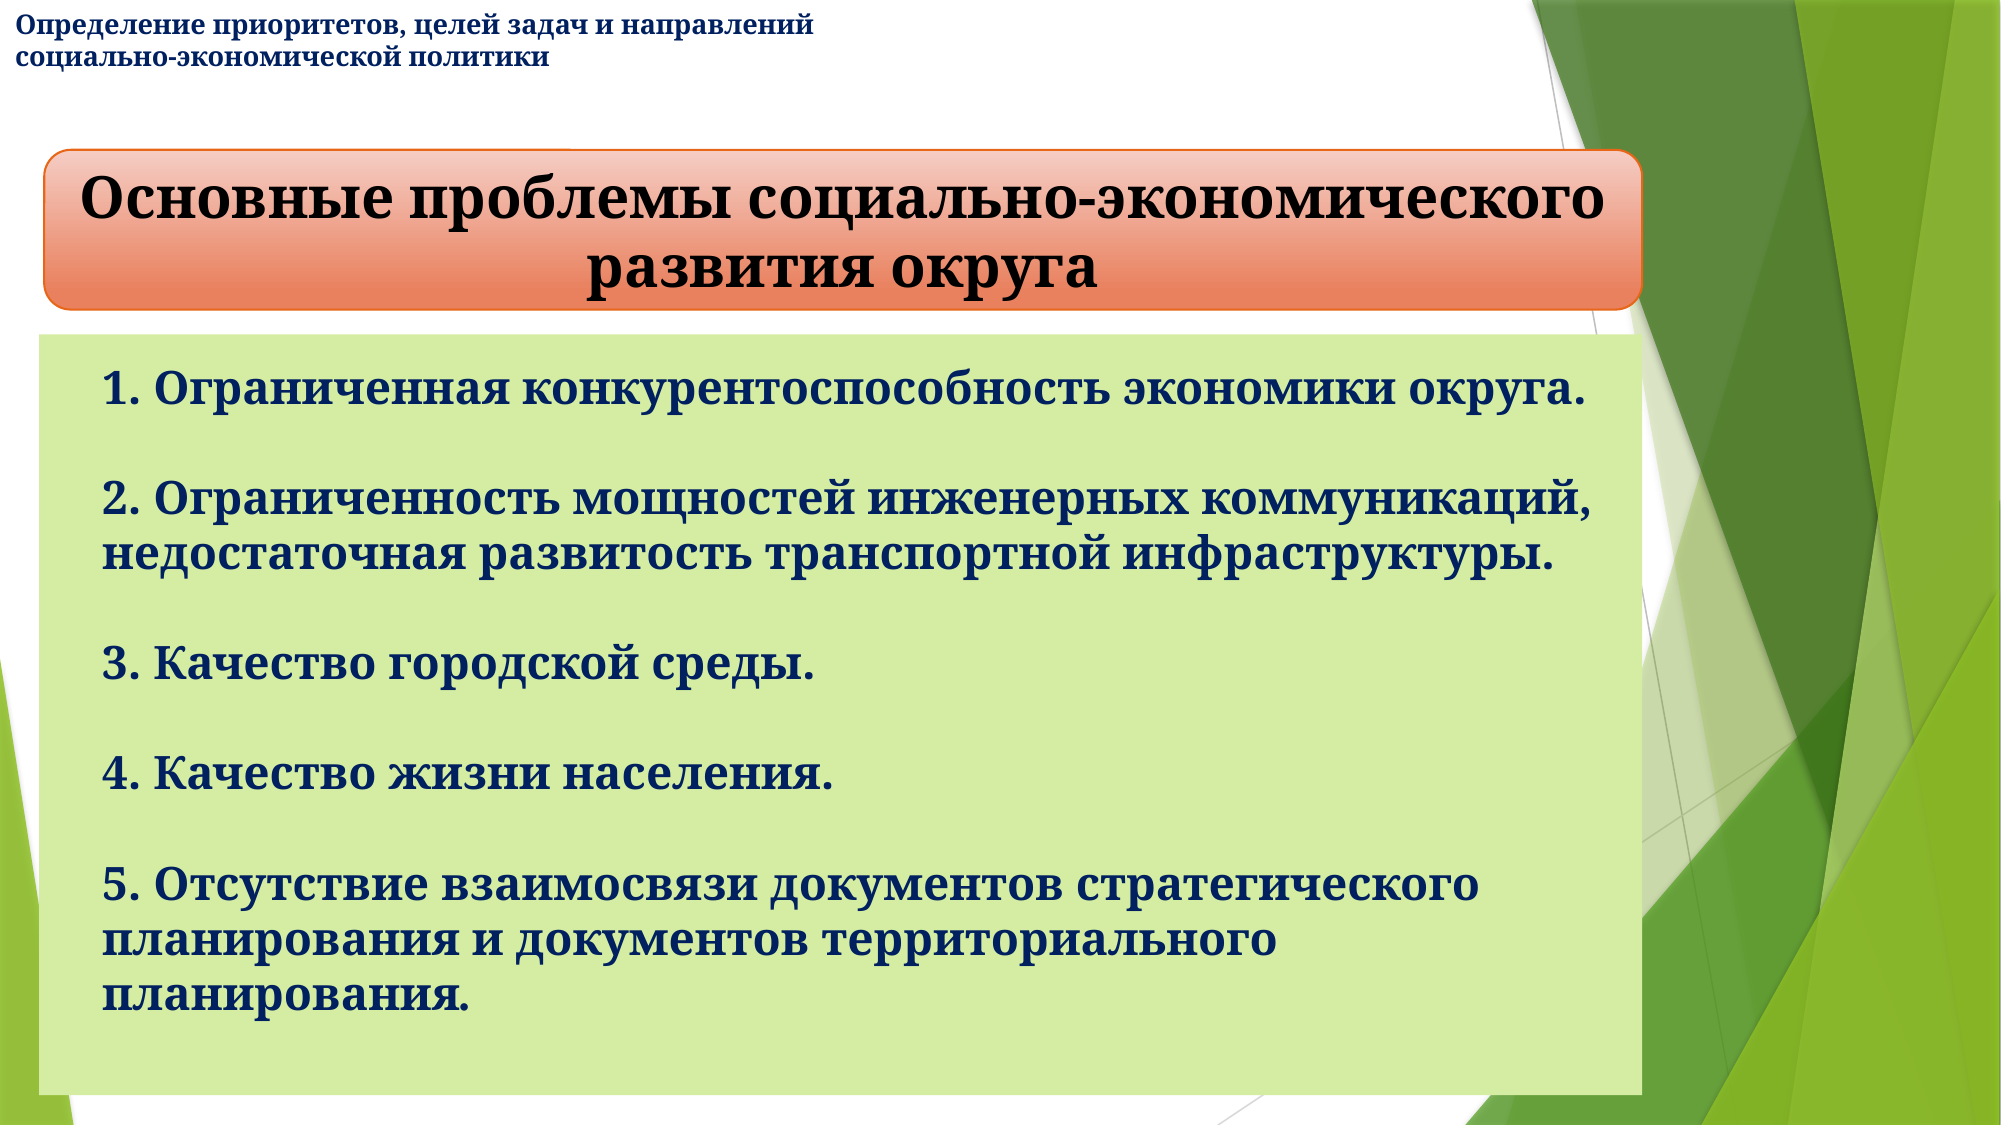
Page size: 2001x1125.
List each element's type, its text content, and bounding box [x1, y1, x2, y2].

title Определение приоритетов, целей задач и направлений социально-экономической политики [0, 0, 1478, 108]
list 1. Ограниченная конкурентоспособность экономики округа. 2. Ограниченность мощностей инженерных коммуникаций, недостаточная развитость транспортной инфраструктуры. 3. Качество городской среды. 4. Качество жизни населения. 5. Отсутствие взаимосвязи документов стратегического планирования и документов территориального планирования. [39, 334, 1643, 1096]
text_box Основные проблемы социально-экономического развития округа [43, 148, 1644, 311]
